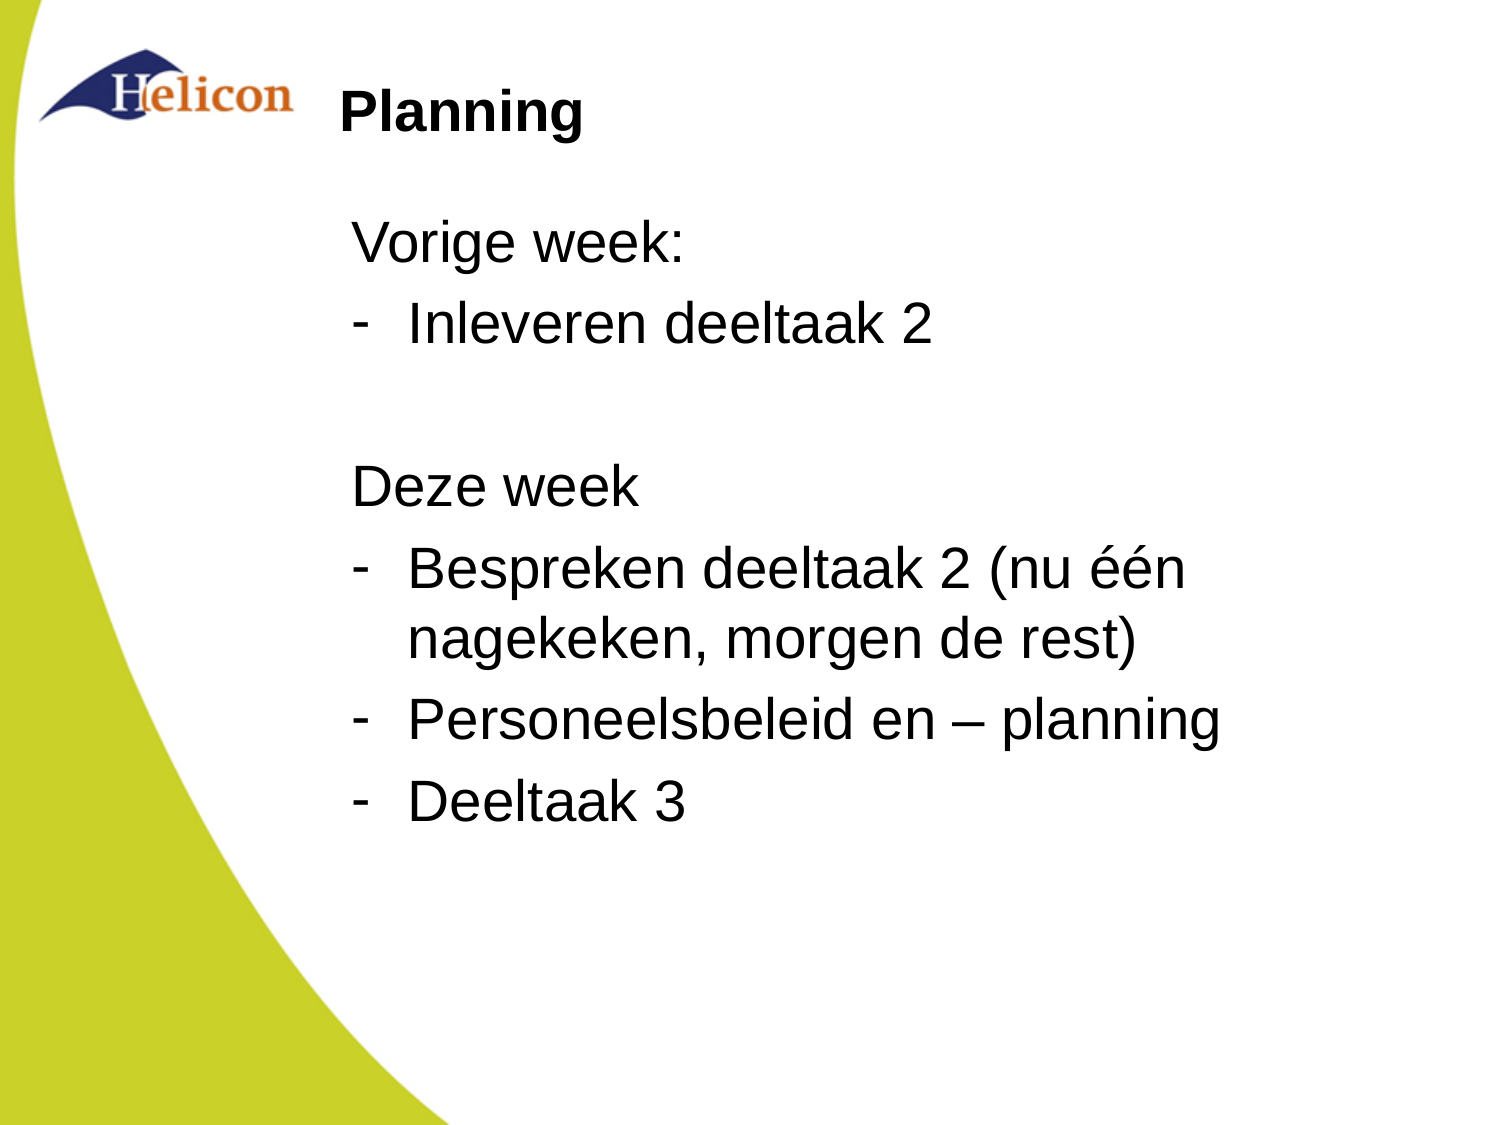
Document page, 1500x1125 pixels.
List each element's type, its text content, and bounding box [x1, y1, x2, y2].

title Planning [324, 54, 1415, 161]
list Vorige week: Inleveren deeltaak 2 Deze week Bespreken deeltaak 2 (nu één nagekeken, morgen de rest) Personeelsbeleid en – planning Deeltaak 3 [336, 196, 1425, 1005]
picture [0, 0, 1500, 1125]
